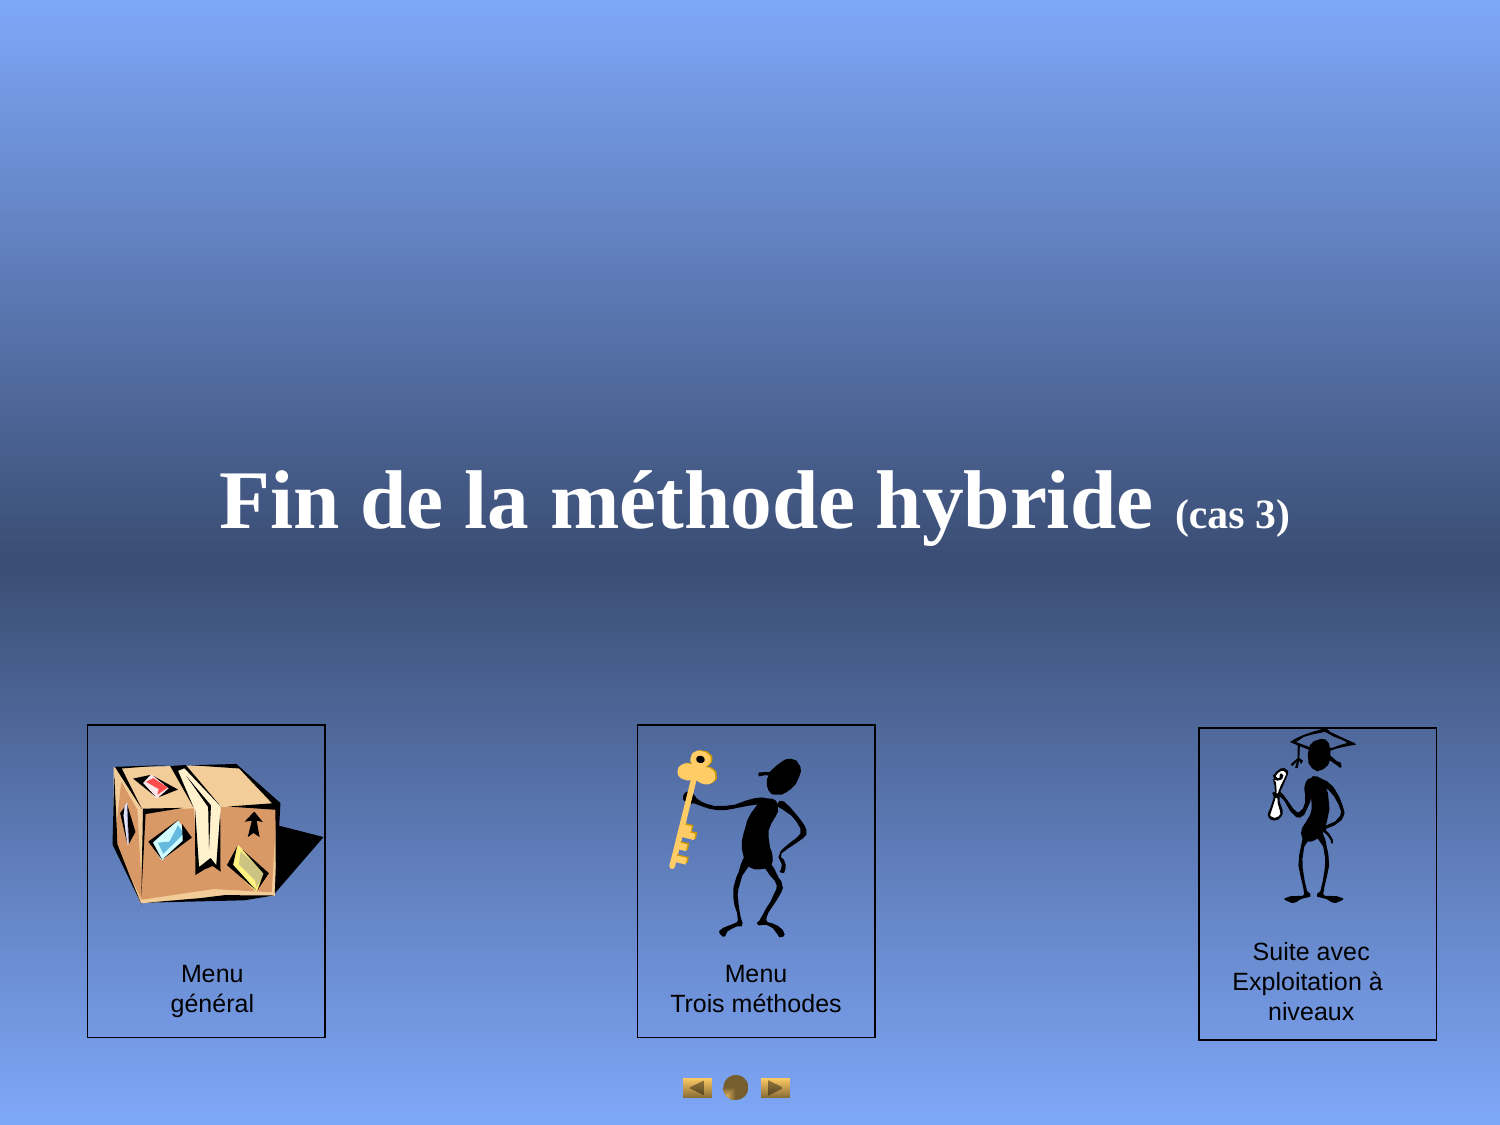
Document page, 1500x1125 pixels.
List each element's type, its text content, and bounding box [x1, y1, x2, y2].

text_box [1198, 727, 1424, 1033]
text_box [643, 749, 869, 1025]
text_box [87, 724, 325, 1038]
text_box Fin de la méthode hybride (cas 3) [147, 437, 1363, 553]
text_box [637, 724, 875, 1038]
text_box [1198, 727, 1437, 1041]
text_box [112, 762, 325, 907]
